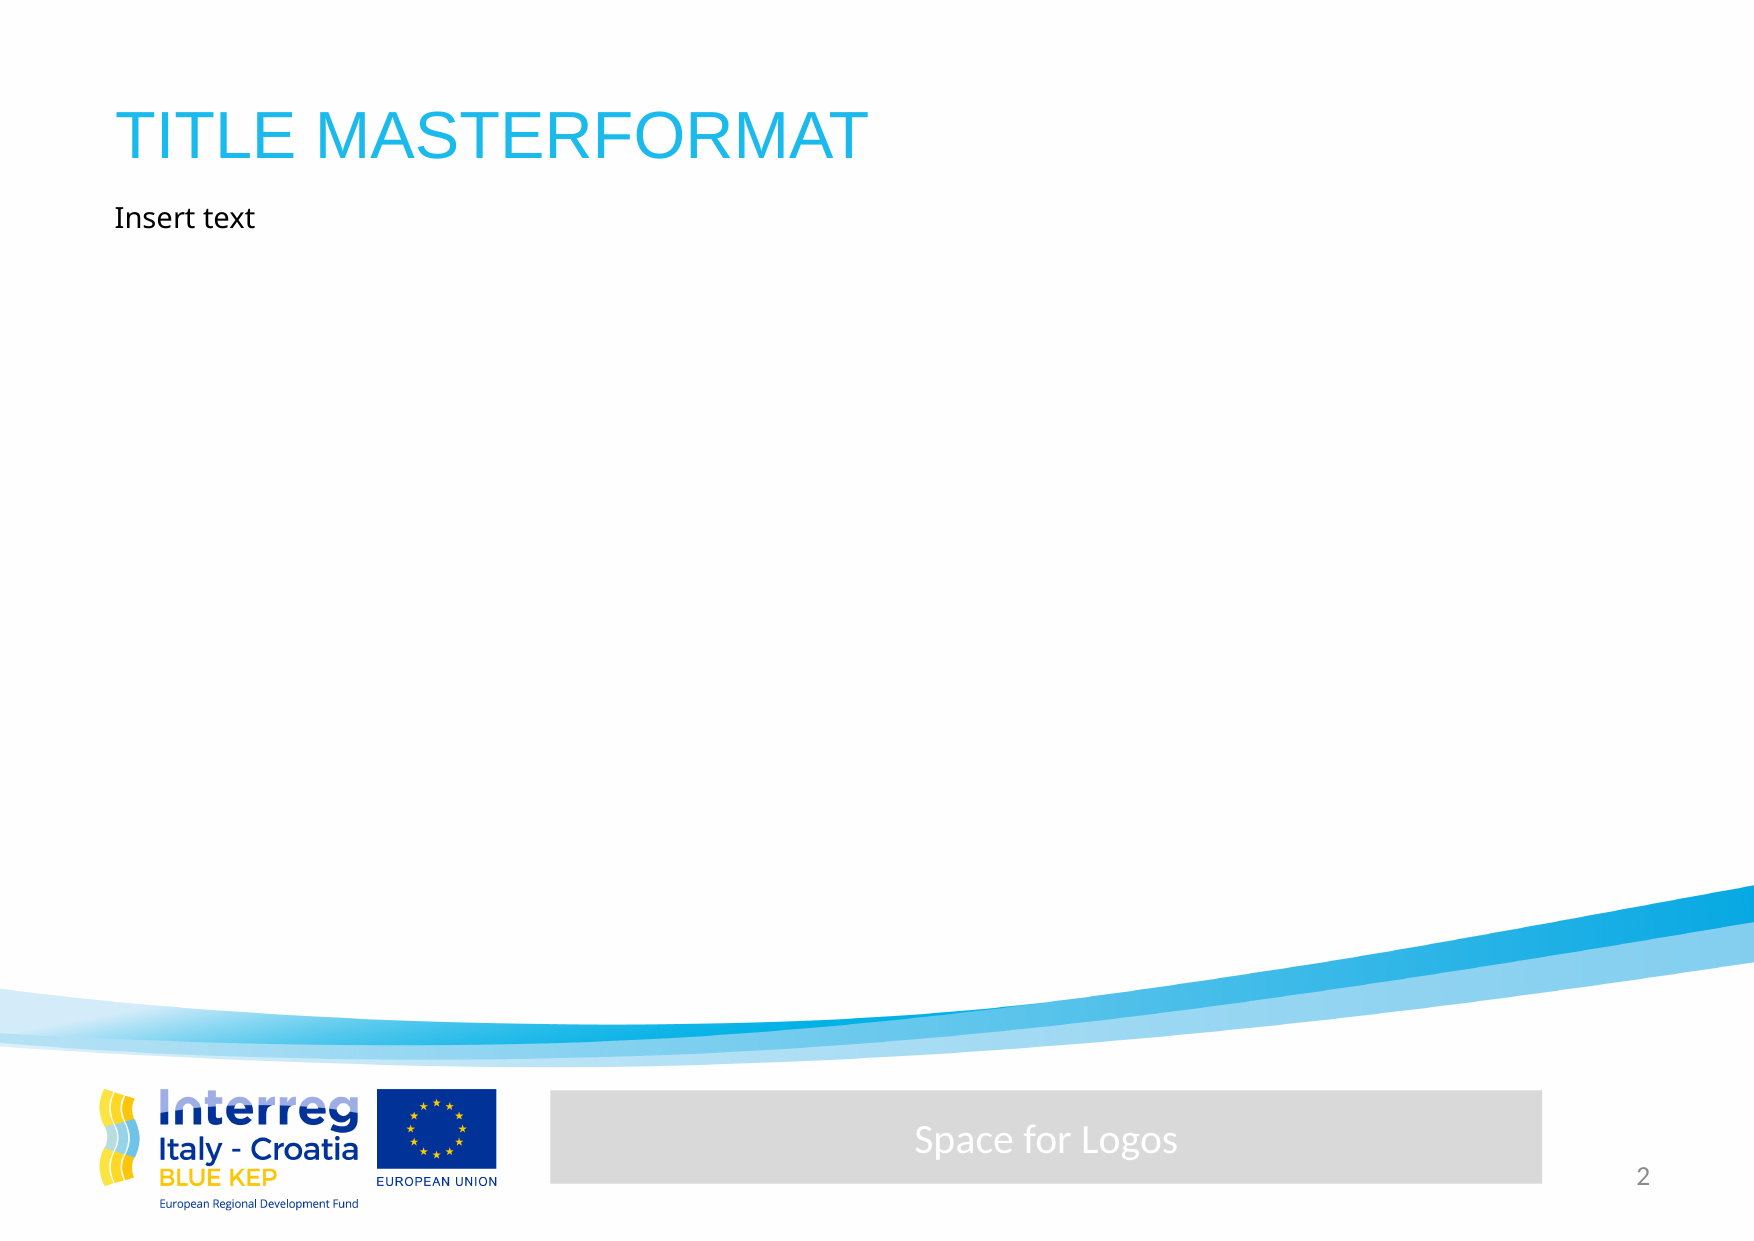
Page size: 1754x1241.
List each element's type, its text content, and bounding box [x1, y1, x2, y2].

text_box Insert text [99, 191, 1658, 851]
text_box Space for Logos [549, 1089, 1543, 1185]
text_box TITLE MASTERFORMAT [97, 83, 1656, 181]
slide_number 2 [1607, 1141, 1666, 1208]
picture [0, 0, 1754, 1241]
